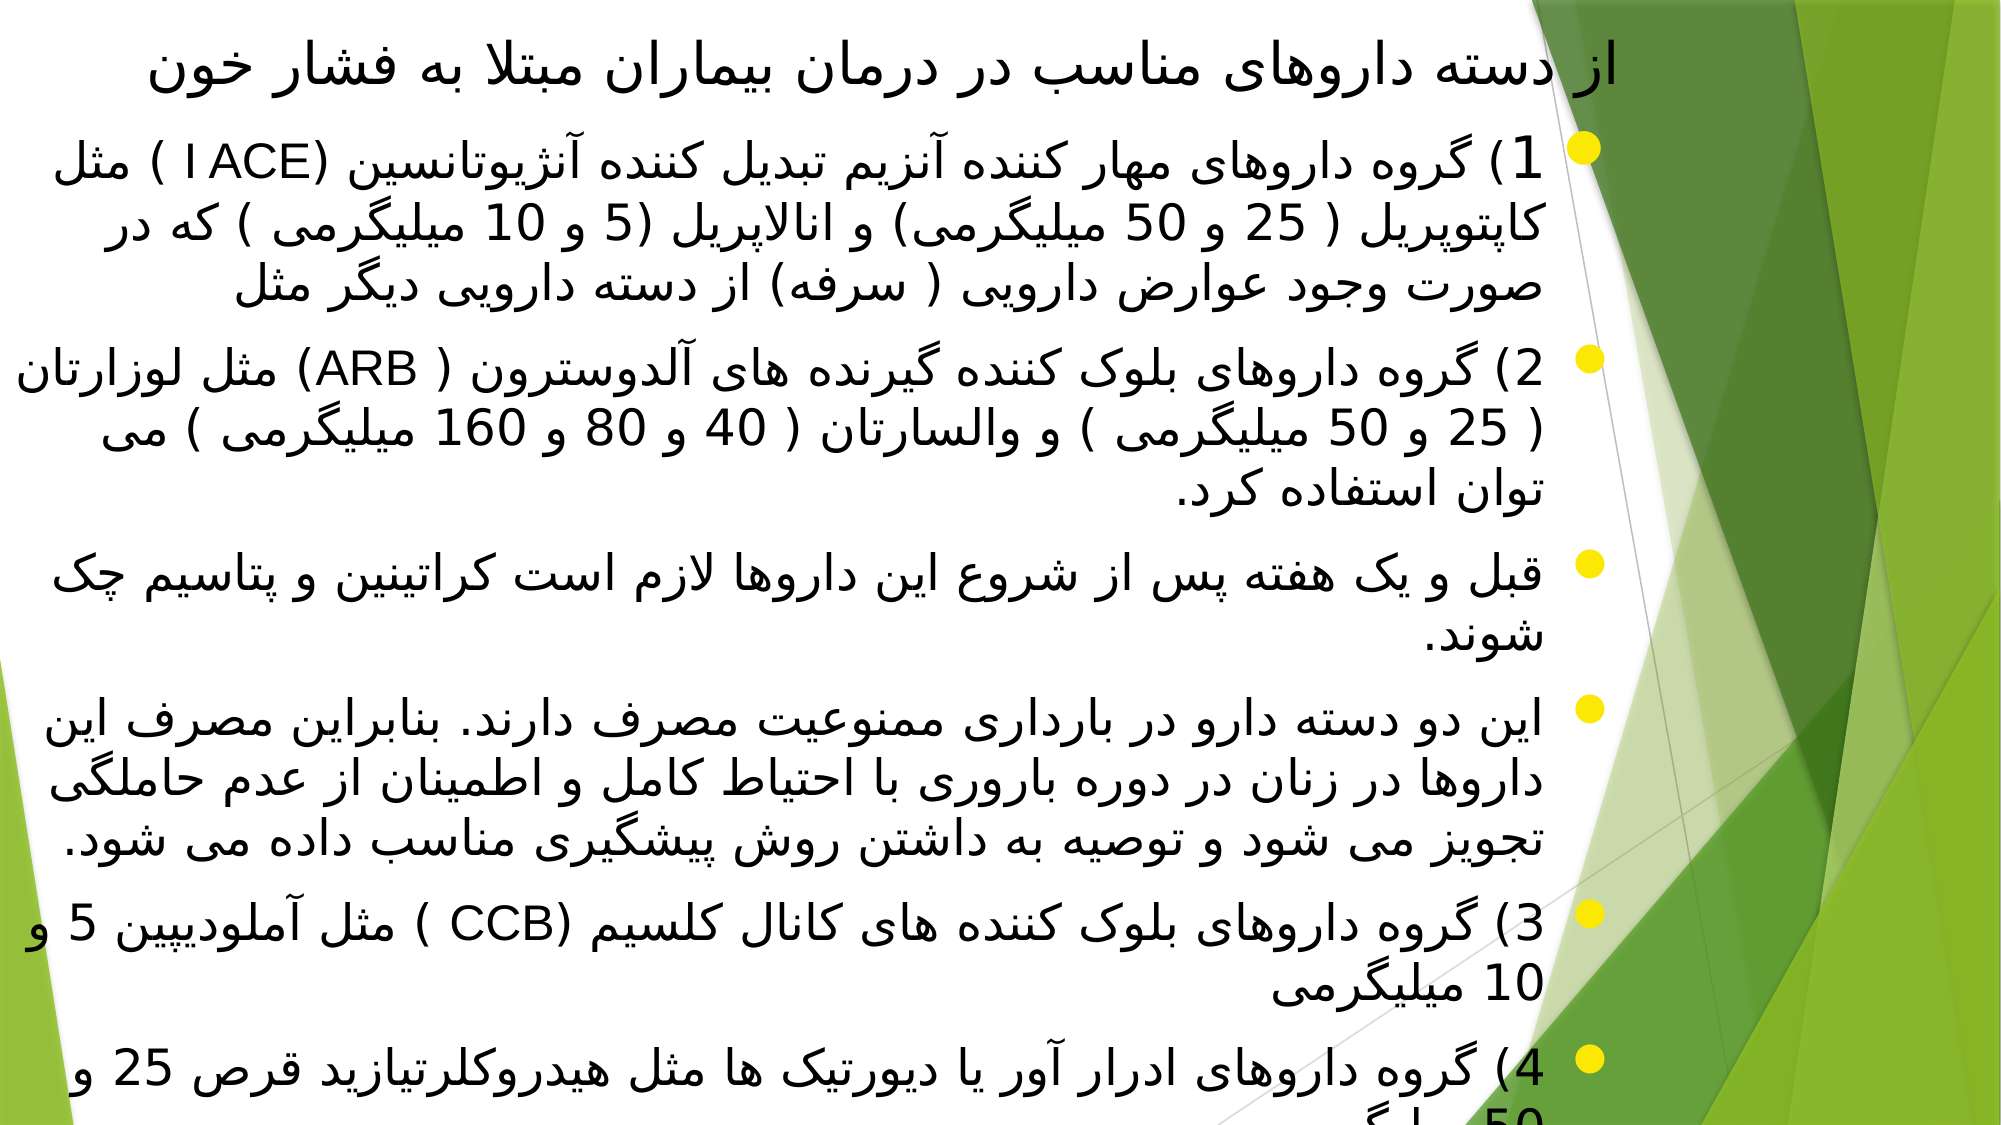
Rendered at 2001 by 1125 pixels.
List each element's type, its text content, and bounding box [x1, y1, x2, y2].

text_box از دسته داروهای مناسب در درمان بیماران مبتلا به فشار خون 1) گروه داروهای مهار کننده آنزیم تبدیل کننده آنژیوتانسین (I ACE ) مثل کاپتوپریل ( 25 و 50 میلیگرمی) و انالاپریل (5 و 10 میلیگرمی ) که در صورت وجود عوارض دارویی ( سرفه) از دسته دارویی دیگر مثل 2) گروه داروهای بلوک کننده گیرنده های آلدوسترون ( ARB) مثل لوزارتان ( 25 و 50 میلیگرمی ) و والسارتان ( 40 و 80 و 160 میلیگرمی ) می توان استفاده کرد. قبل و یک هفته پس از شروع این داروها لازم است کراتینین و پتاسیم چک شوند. این دو دسته دارو در بارداری ممنوعیت مصرف دارند. بنابراین مصرف این داروها در زنان در دوره باروری با احتیاط کامل و اطمینان از عدم حاملگی تجویز می شود و توصیه به داشتن روش پیشگیری مناسب داده می شود. 3) گروه داروهای بلوک کننده های کانال کلسیم (CCB ) مثل آملودیپین 5 و 10 میلیگرمی 4) گروه داروهای ادرار آور یا دیورتیک ها مثل هیدروکلرتیازید قرص 25 و 50 میلیگرمی 5) گروه داروهای بتابلوکر مثل اتنولول 50 و 100 میلیگرمی، متورال 50 میلیگرمی، کارودیلول 6/5 و 12/5 و 25 میلیگرمی، بیزوپرولول 5 میلیگرمی (کنکور) [0, 18, 1636, 1105]
